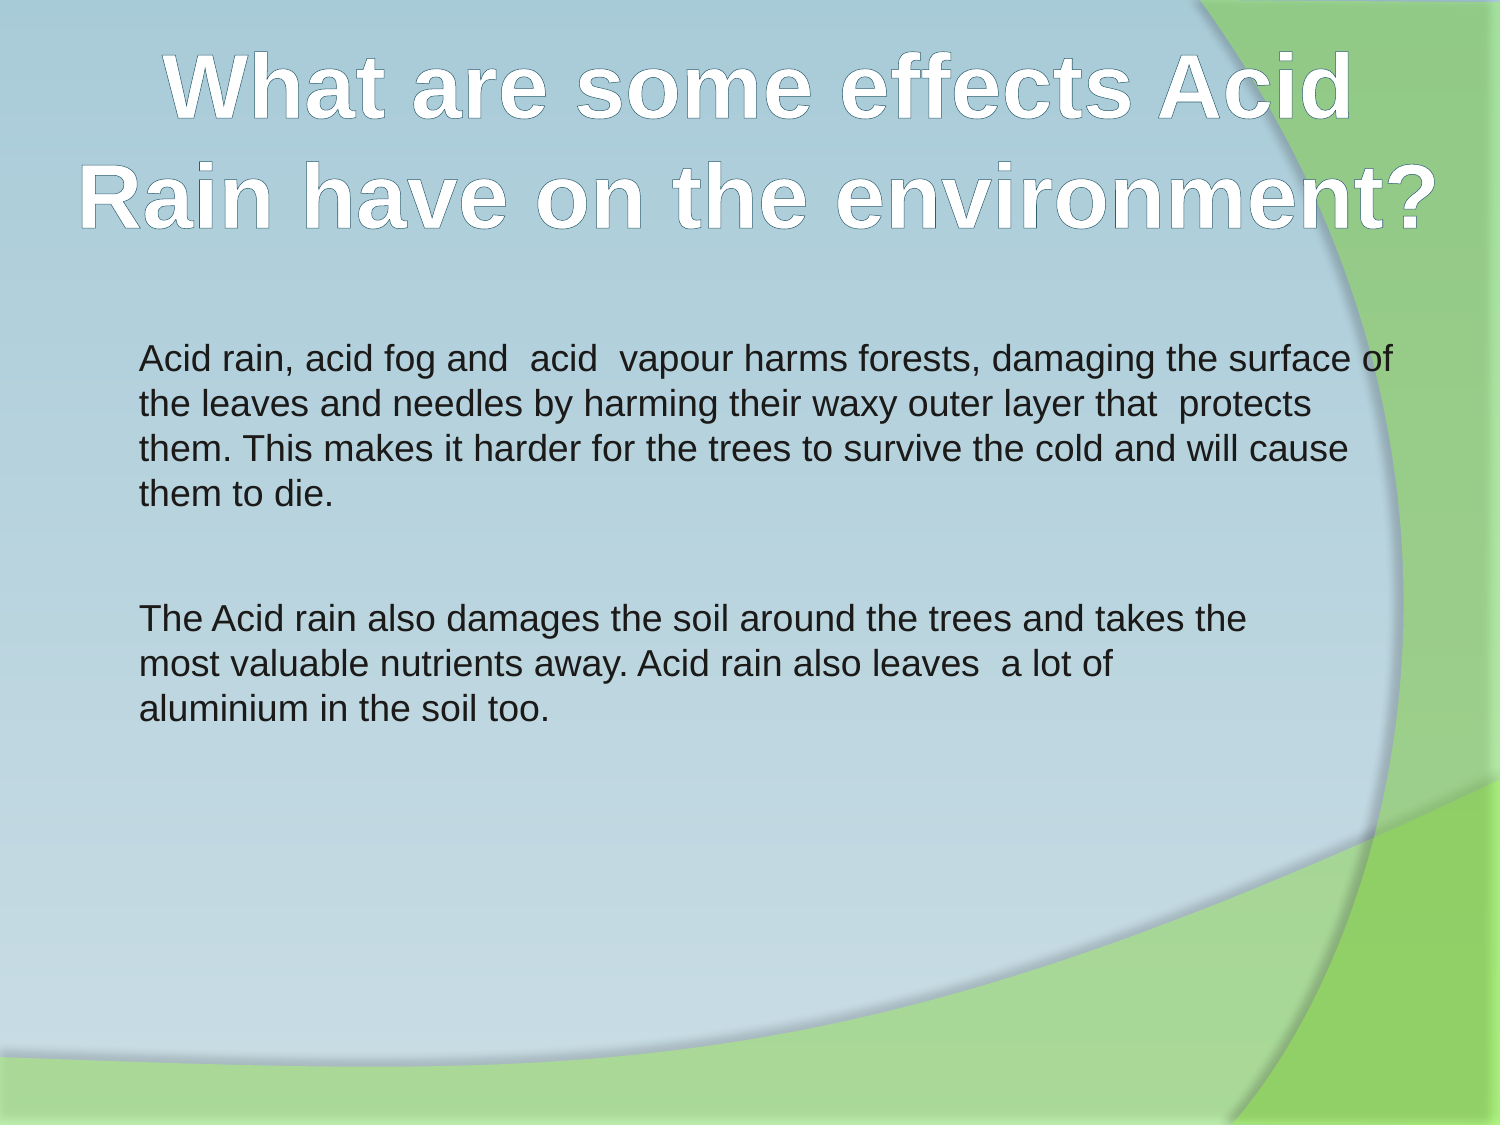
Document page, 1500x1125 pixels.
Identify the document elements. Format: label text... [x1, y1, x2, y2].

text_box Acid rain, acid fog and acid vapour harms forests, damaging the surface of the leaves and needles by harming their waxy outer layer that protects them. This makes it harder for the trees to survive the cold and will cause them to die. [123, 326, 1412, 521]
text_box What are some effects Acid Rain have on the environment? [41, 19, 1477, 254]
text_box The Acid rain also damages the soil around the trees and takes the most valuable nutrients away. Acid rain also leaves a lot of aluminium in the soil too. [123, 586, 1294, 736]
